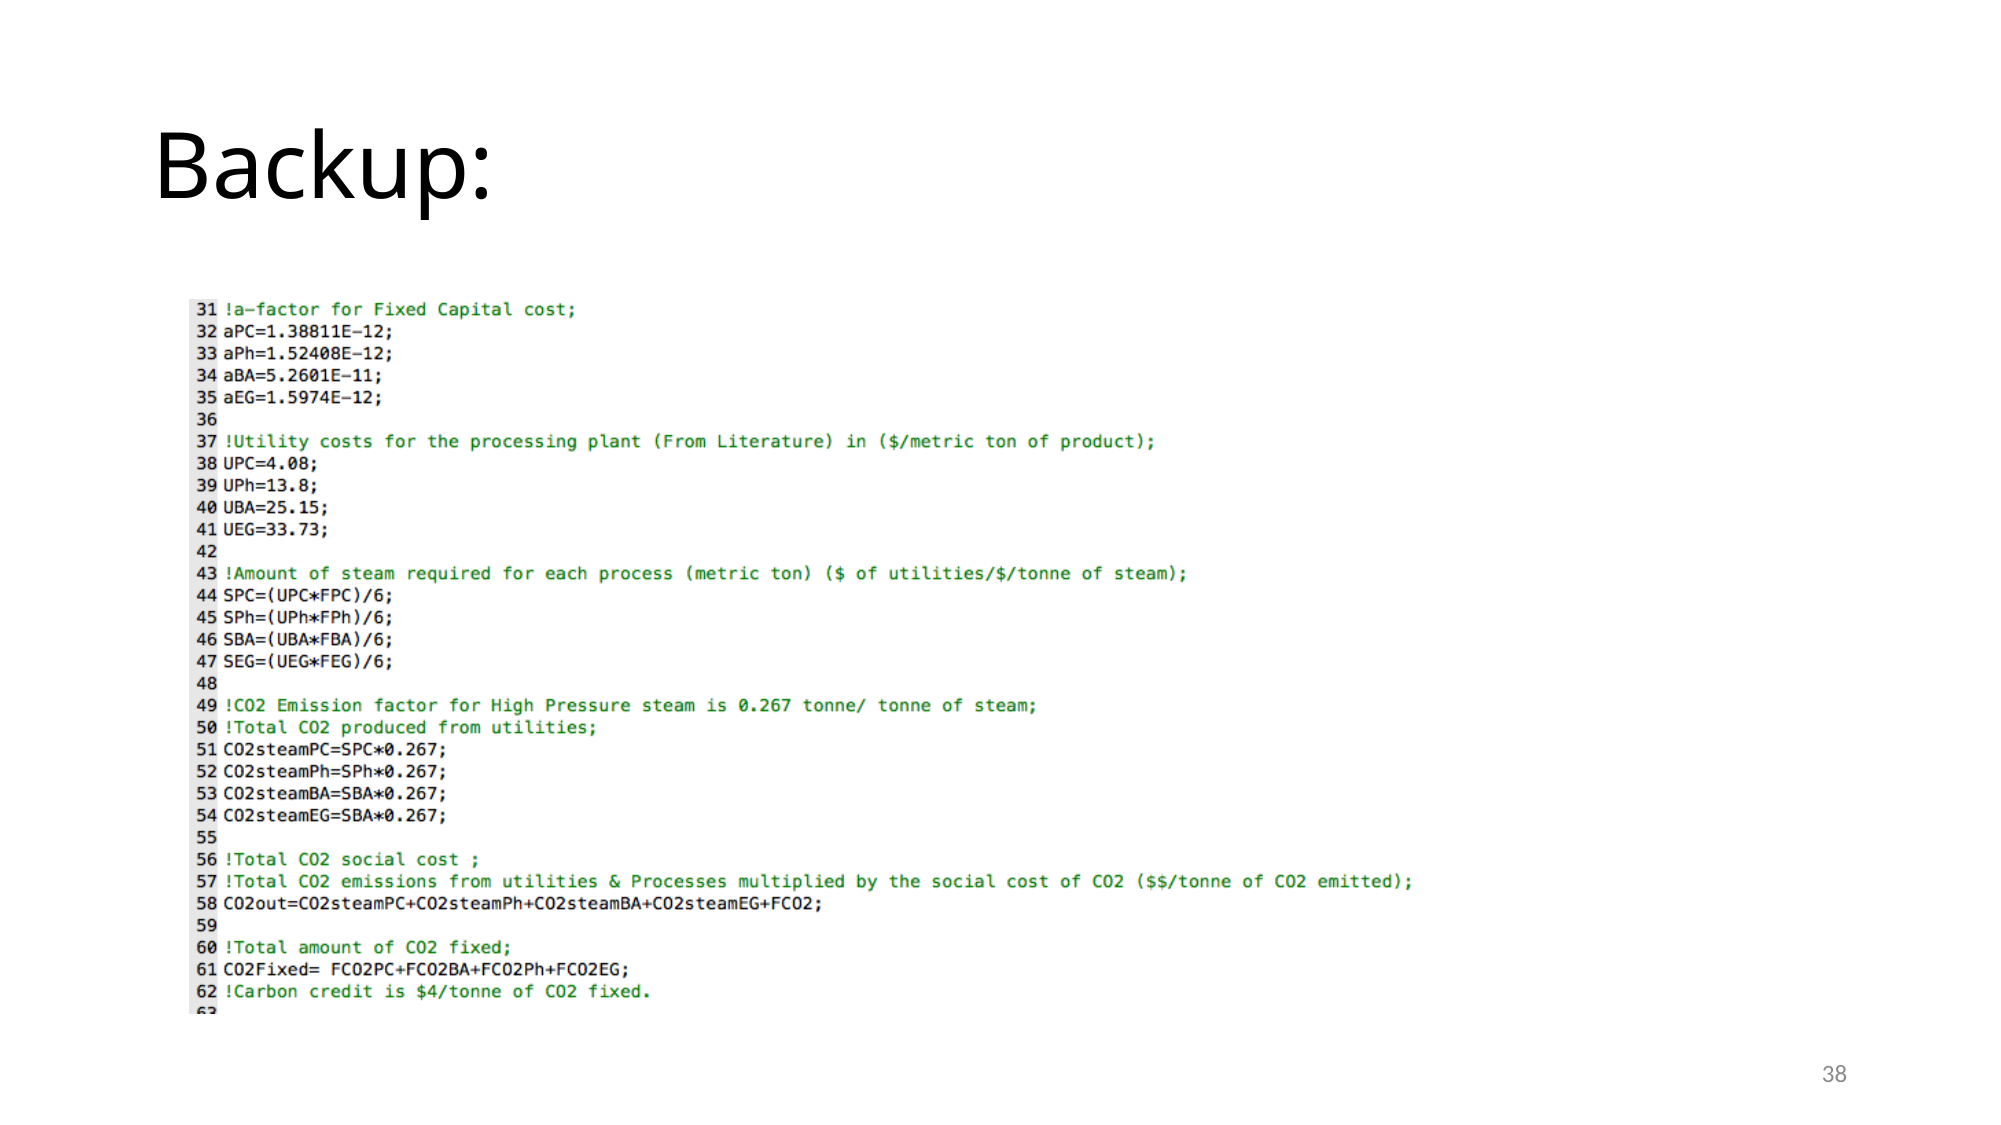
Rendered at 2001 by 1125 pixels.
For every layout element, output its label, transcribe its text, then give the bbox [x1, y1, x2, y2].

title Backup: [137, 59, 1863, 278]
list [189, 299, 1811, 1014]
slide_number 38 [1412, 1042, 1863, 1103]
